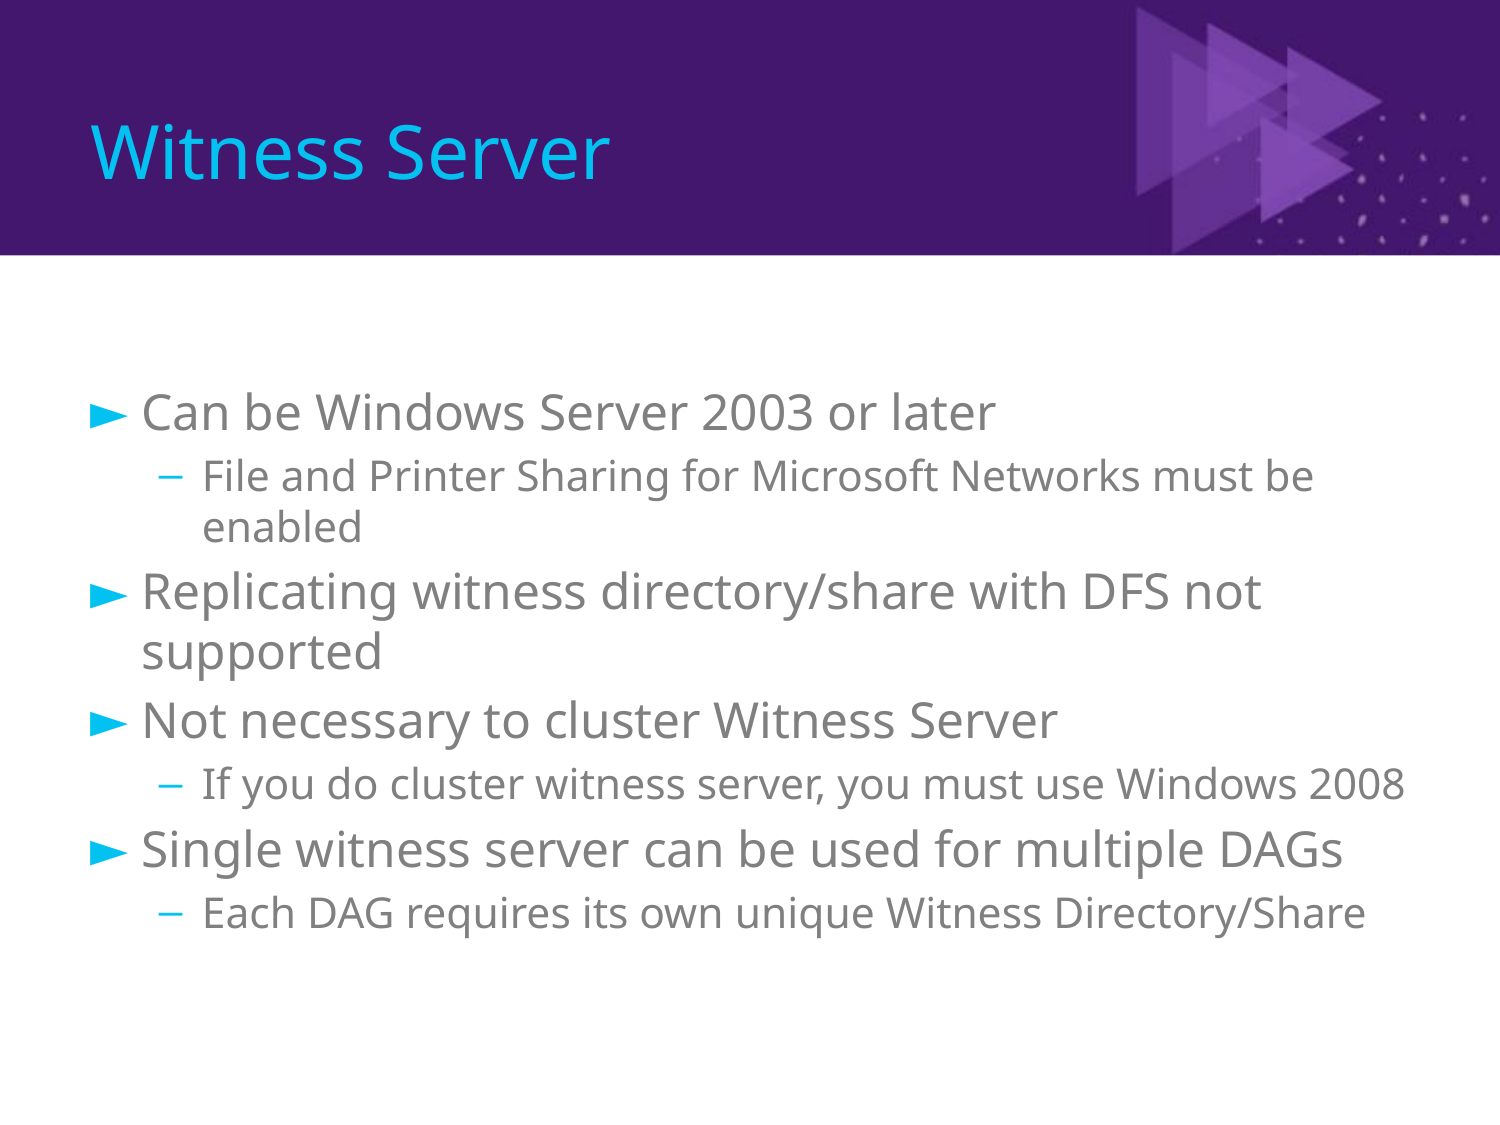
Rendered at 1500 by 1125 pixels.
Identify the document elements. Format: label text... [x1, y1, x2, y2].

list Can be Windows Server 2003 or later File and Printer Sharing for Microsoft Networks must be enabled Replicating witness directory/share with DFS not supported Not necessary to cluster Witness Server If you do cluster witness server, you must use Windows 2008 Single witness server can be used for multiple DAGs Each DAG requires its own unique Witness Directory/Share [75, 373, 1425, 1005]
picture [0, 0, 1500, 255]
title Witness Server [75, 56, 1425, 244]
